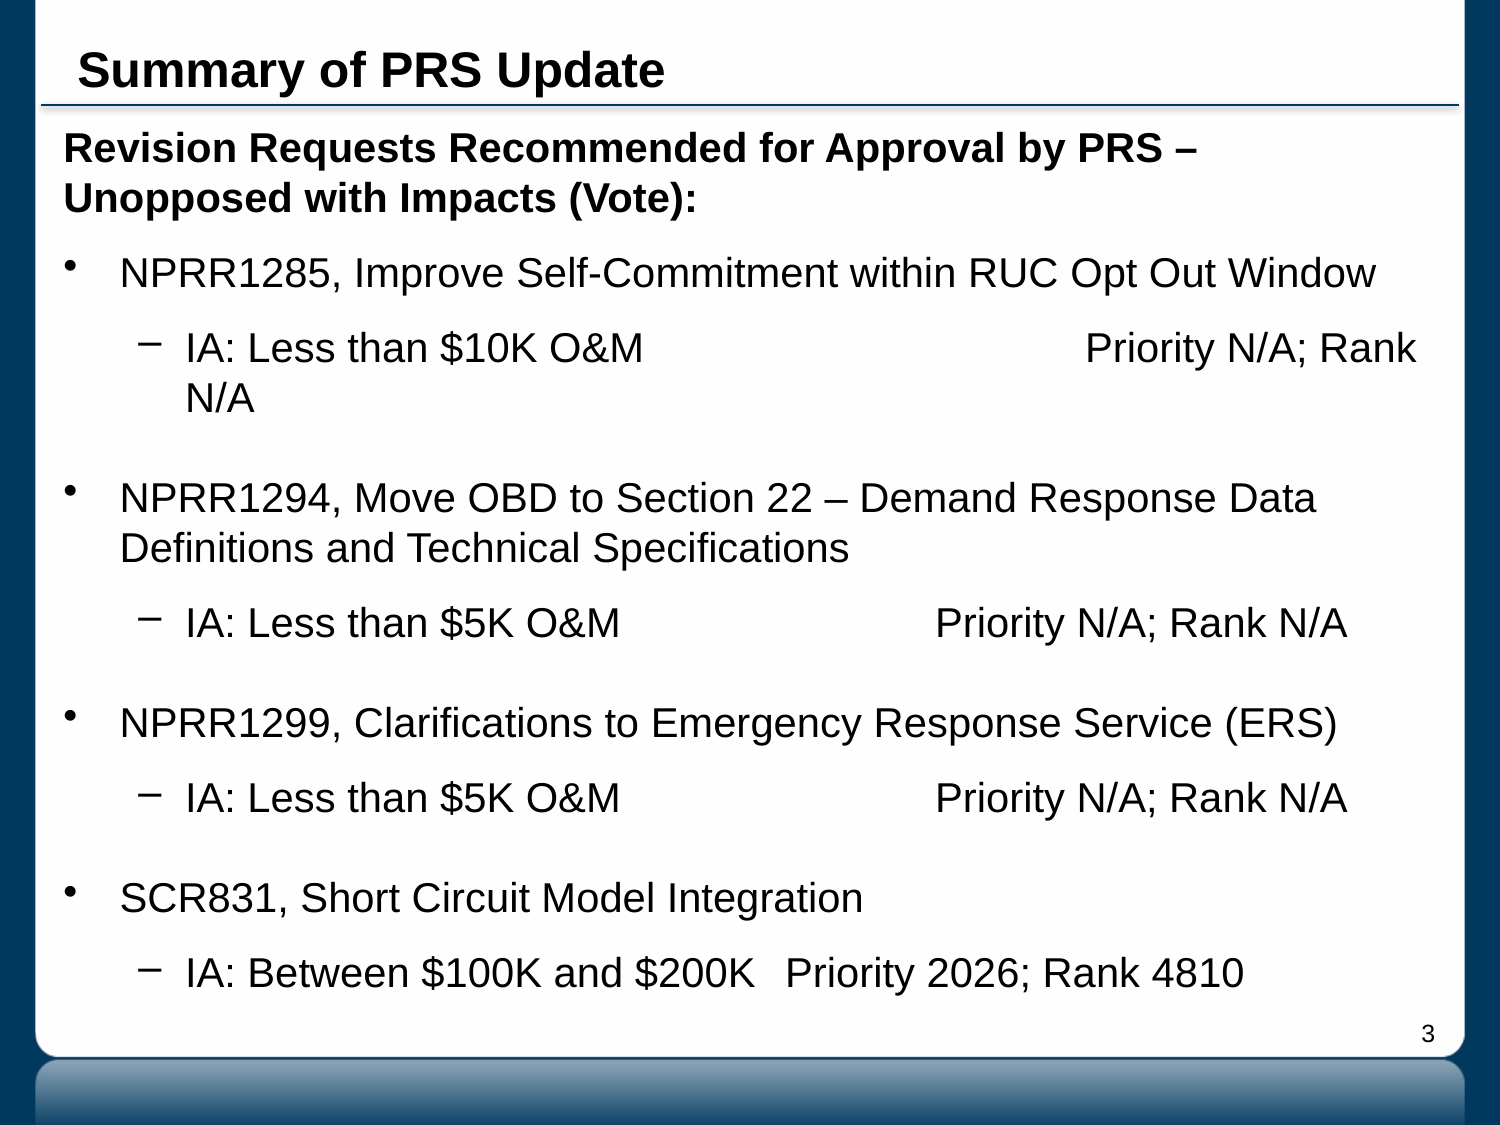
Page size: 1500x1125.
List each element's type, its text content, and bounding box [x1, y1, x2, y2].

picture [35, 0, 1465, 1125]
title Summary of PRS Update [62, 29, 1450, 106]
text_box Revision Requests Recommended for Approval by PRS – Unopposed with Impacts (Vote): NPRR1285, Improve Self-Commitment within RUC Opt Out Window IA: Less than $10K O&M Priority N/A; Rank N/A NPRR1294, Move OBD to Section 22 – Demand Response Data Definitions and Technical Specifications IA: Less than $5K O&M Priority N/A; Rank N/A NPRR1299, Clarifications to Emergency Response Service (ERS) IA: Less than $5K O&M Priority N/A; Rank N/A SCR831, Short Circuit Model Integration IA: Between $100K and $200K Priority 2026; Rank 4810 [48, 113, 1449, 1032]
